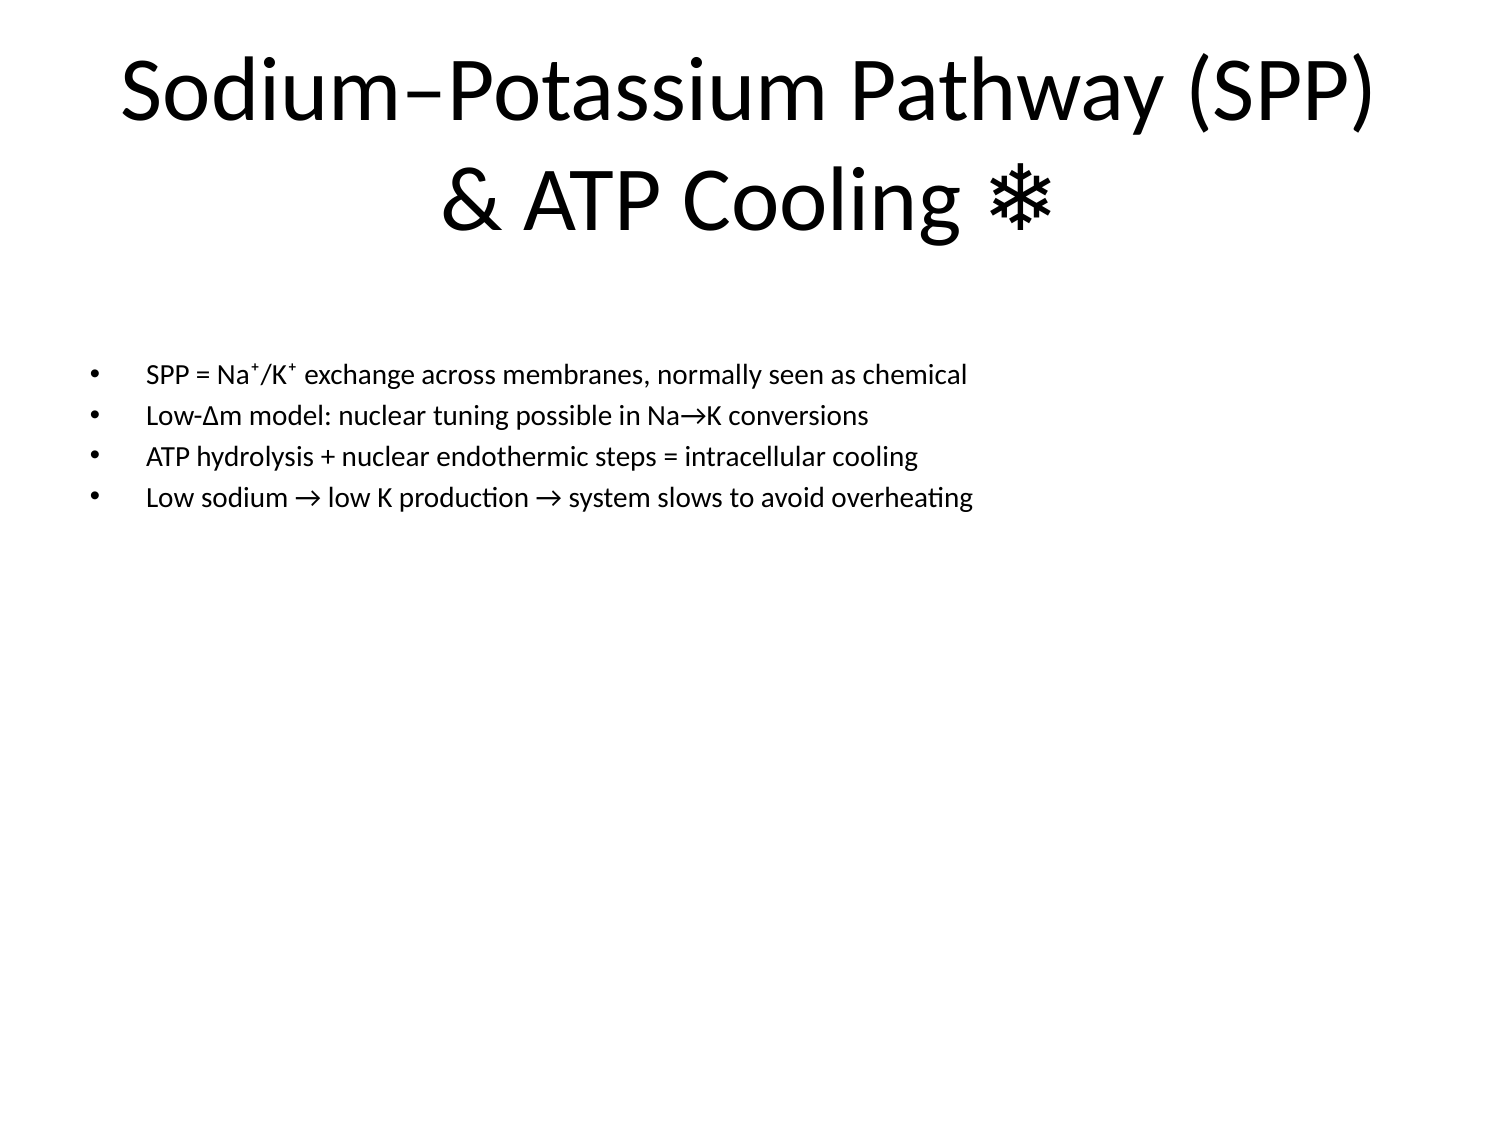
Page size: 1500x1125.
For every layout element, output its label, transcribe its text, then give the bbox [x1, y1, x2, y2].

title Sodium–Potassium Pathway (SPP) & ATP Cooling ❄️ [75, 45, 1425, 233]
list SPP = Na⁺/K⁺ exchange across membranes, normally seen as chemical Low-Δm model: nuclear tuning possible in Na→K conversions ATP hydrolysis + nuclear endothermic steps = intracellular cooling Low sodium → low K production → system slows to avoid overheating [75, 262, 1425, 1005]
